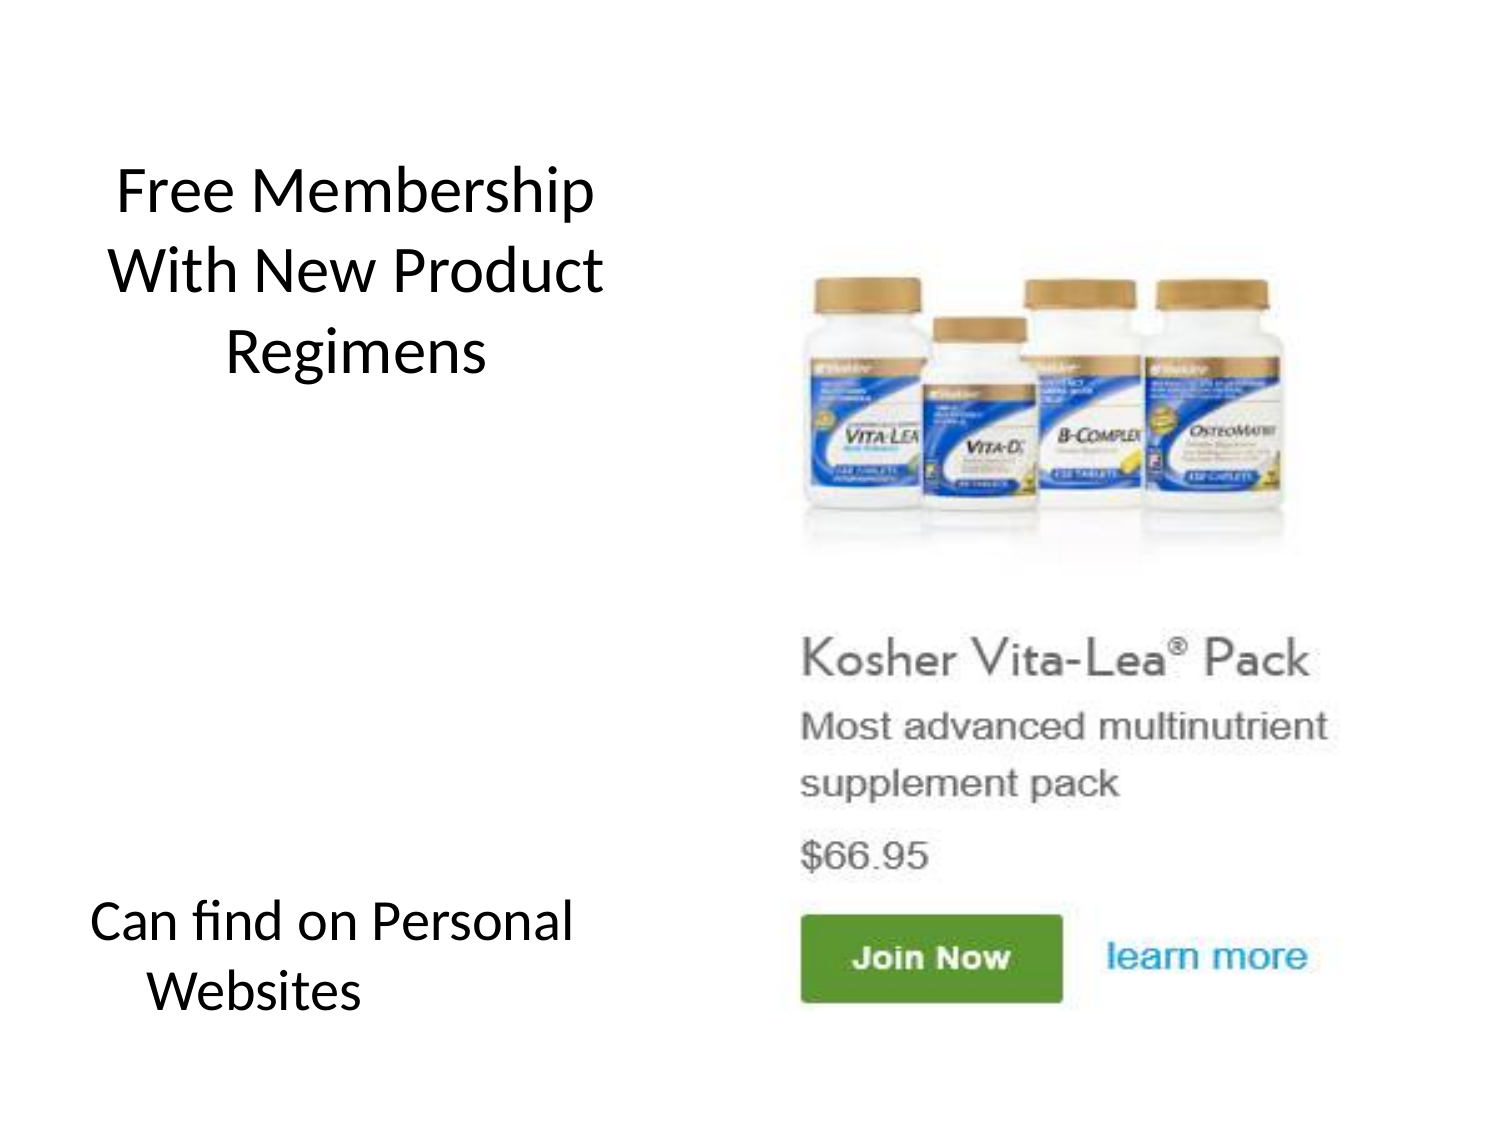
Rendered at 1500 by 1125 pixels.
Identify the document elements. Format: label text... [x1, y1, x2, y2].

title Free Membership With New Product Regimens [37, 45, 675, 488]
list Can find on Personal Websites [75, 875, 657, 1055]
picture [662, 137, 1463, 1088]
